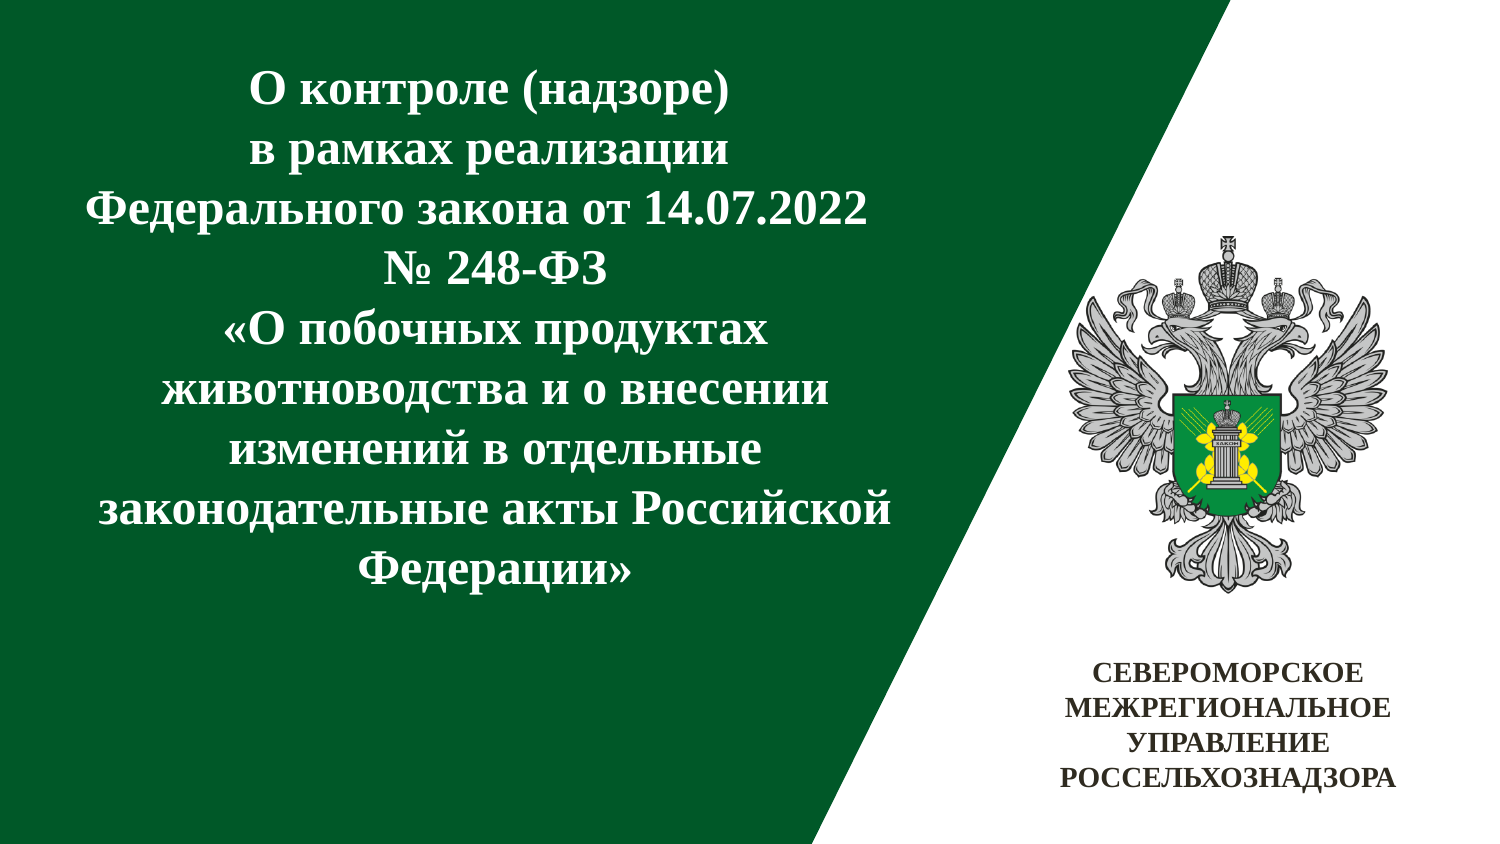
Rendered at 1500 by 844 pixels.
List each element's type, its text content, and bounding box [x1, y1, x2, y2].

text_box [0, 0, 1233, 844]
picture [1068, 236, 1388, 594]
text_box О контроле (надзоре) в рамках реализации Федерального закона от 14.07.2022 № 248-ФЗ «О побочных продуктах животноводства и о внесении изменений в отдельные законодательные акты Российской Федерации» [41, 46, 950, 722]
text_box СЕВЕРОМОРСКОЕ МЕЖРЕГИОНАЛЬНОЕ УПРАВЛЕНИЕ РОССЕЛЬХОЗНАДЗОРА [1006, 646, 1450, 801]
